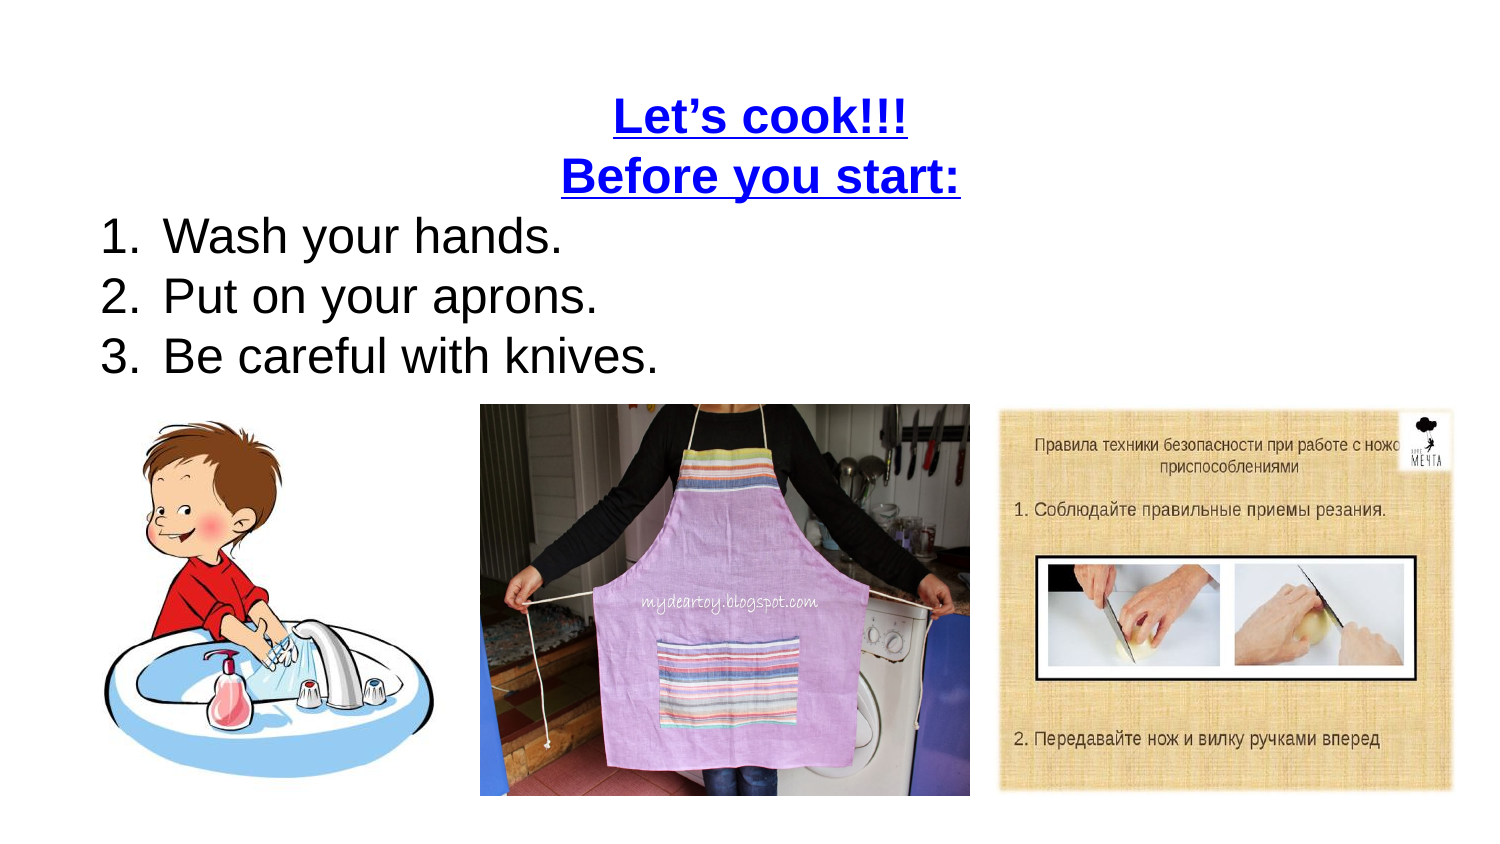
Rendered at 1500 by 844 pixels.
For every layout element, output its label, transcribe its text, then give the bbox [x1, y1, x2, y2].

picture [60, 404, 456, 796]
picture [480, 404, 970, 796]
text_box Let’s cook!!! Before you start: Wash your hands. Put on your aprons. Be careful with knives. [72, 68, 1449, 773]
picture [994, 404, 1458, 796]
